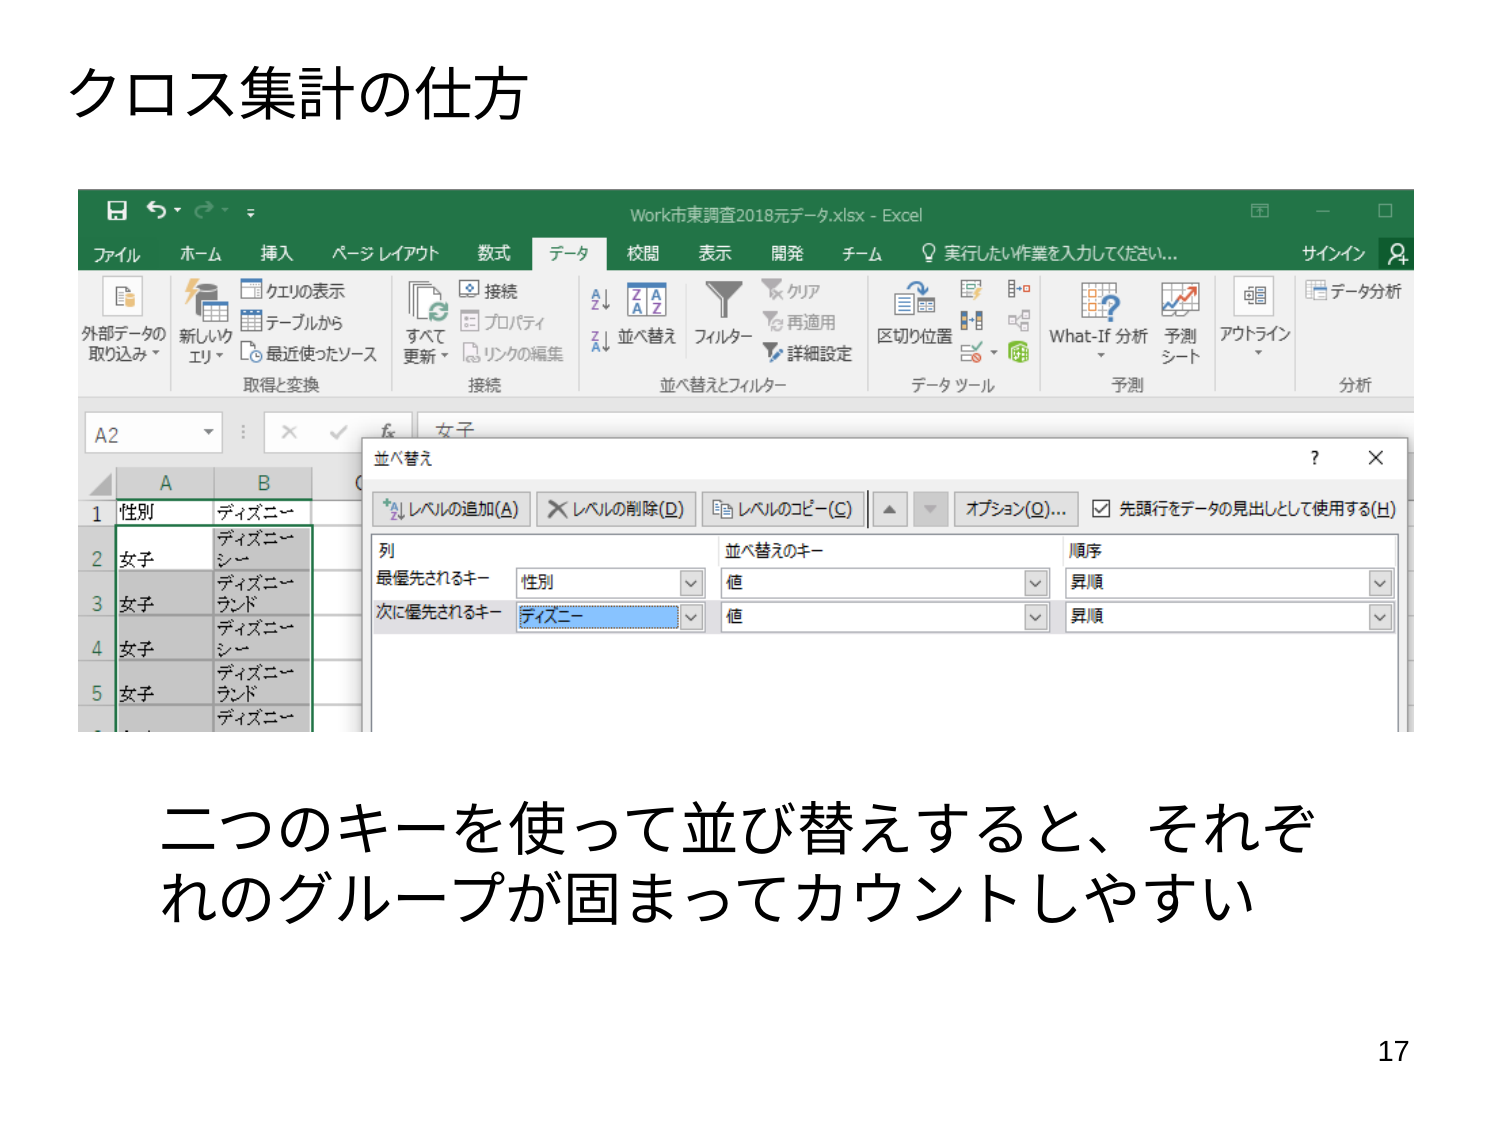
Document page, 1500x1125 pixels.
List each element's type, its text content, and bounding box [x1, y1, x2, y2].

text_box 二つのキーを使って並び替えすると、それぞれのグループが固まってカウントしやすい [144, 784, 1348, 940]
text_box クロス集計の仕方 [49, 50, 1500, 135]
picture [78, 189, 1414, 732]
slide_number 17 [1074, 1024, 1425, 1103]
